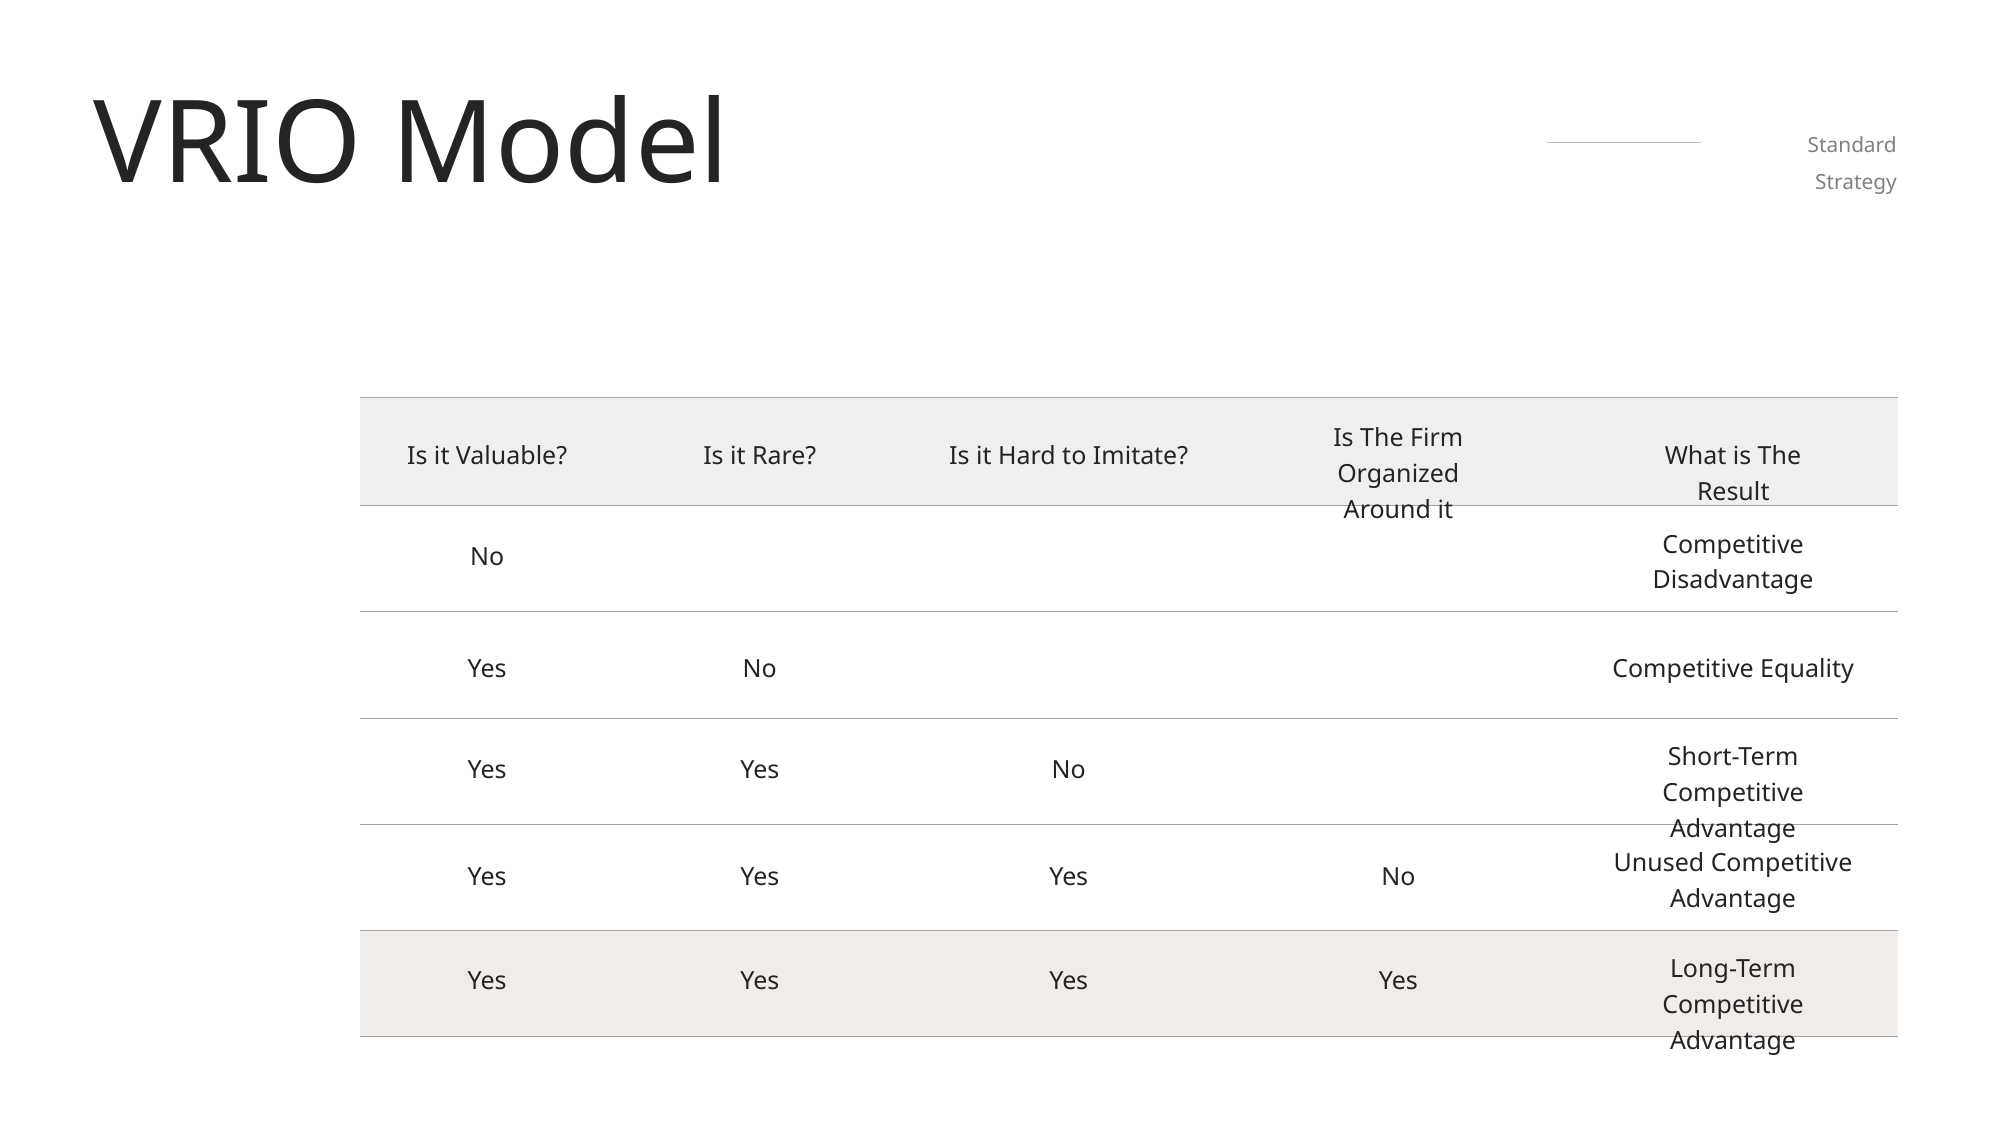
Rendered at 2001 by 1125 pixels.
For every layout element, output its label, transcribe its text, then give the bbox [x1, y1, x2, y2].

text_box Competitive Equality [1590, 639, 1876, 690]
text_box What is The Result [1610, 426, 1856, 505]
text_box No [1010, 746, 1128, 791]
text_box Is it Rare? [658, 426, 862, 477]
text_box Is The Firm Organized Around it [1276, 408, 1521, 505]
text_box Yes [428, 853, 546, 899]
text_box Yes [1010, 853, 1128, 899]
text_box VRIO Model [79, 61, 1296, 214]
text_box Yes [1010, 957, 1128, 1003]
text_box [359, 397, 1899, 507]
text_box Competitive Disadvantage [1590, 514, 1876, 602]
text_box Long-Term Competitive Advantage [1590, 1037, 1876, 1063]
text_box No [428, 532, 546, 578]
text_box Yes [428, 644, 546, 690]
text_box No [701, 644, 819, 690]
text_box Unused Competitive Advantage [1590, 833, 1876, 921]
text_box Yes [701, 853, 819, 899]
text_box Short-Term Competitive Advantage [1590, 825, 1876, 833]
text_box Long-Term Competitive Advantage [1590, 939, 1876, 1036]
text_box Is The Firm Organized Around it [1276, 506, 1521, 531]
text_box Yes [701, 957, 819, 1003]
text_box No [1339, 853, 1457, 899]
text_box Is it Hard to Imitate? [931, 426, 1207, 477]
text_box What is The Result [1610, 506, 1856, 513]
text_box Yes [1339, 957, 1457, 1003]
text_box Yes [428, 957, 546, 1003]
text_box Yes [428, 746, 546, 791]
text_box Short-Term Competitive Advantage [1590, 727, 1876, 824]
text_box Is it Valuable? [385, 426, 589, 477]
text_box Standard Strategy [1720, 111, 1912, 202]
text_box [359, 930, 1899, 1037]
text_box Yes [701, 746, 819, 791]
